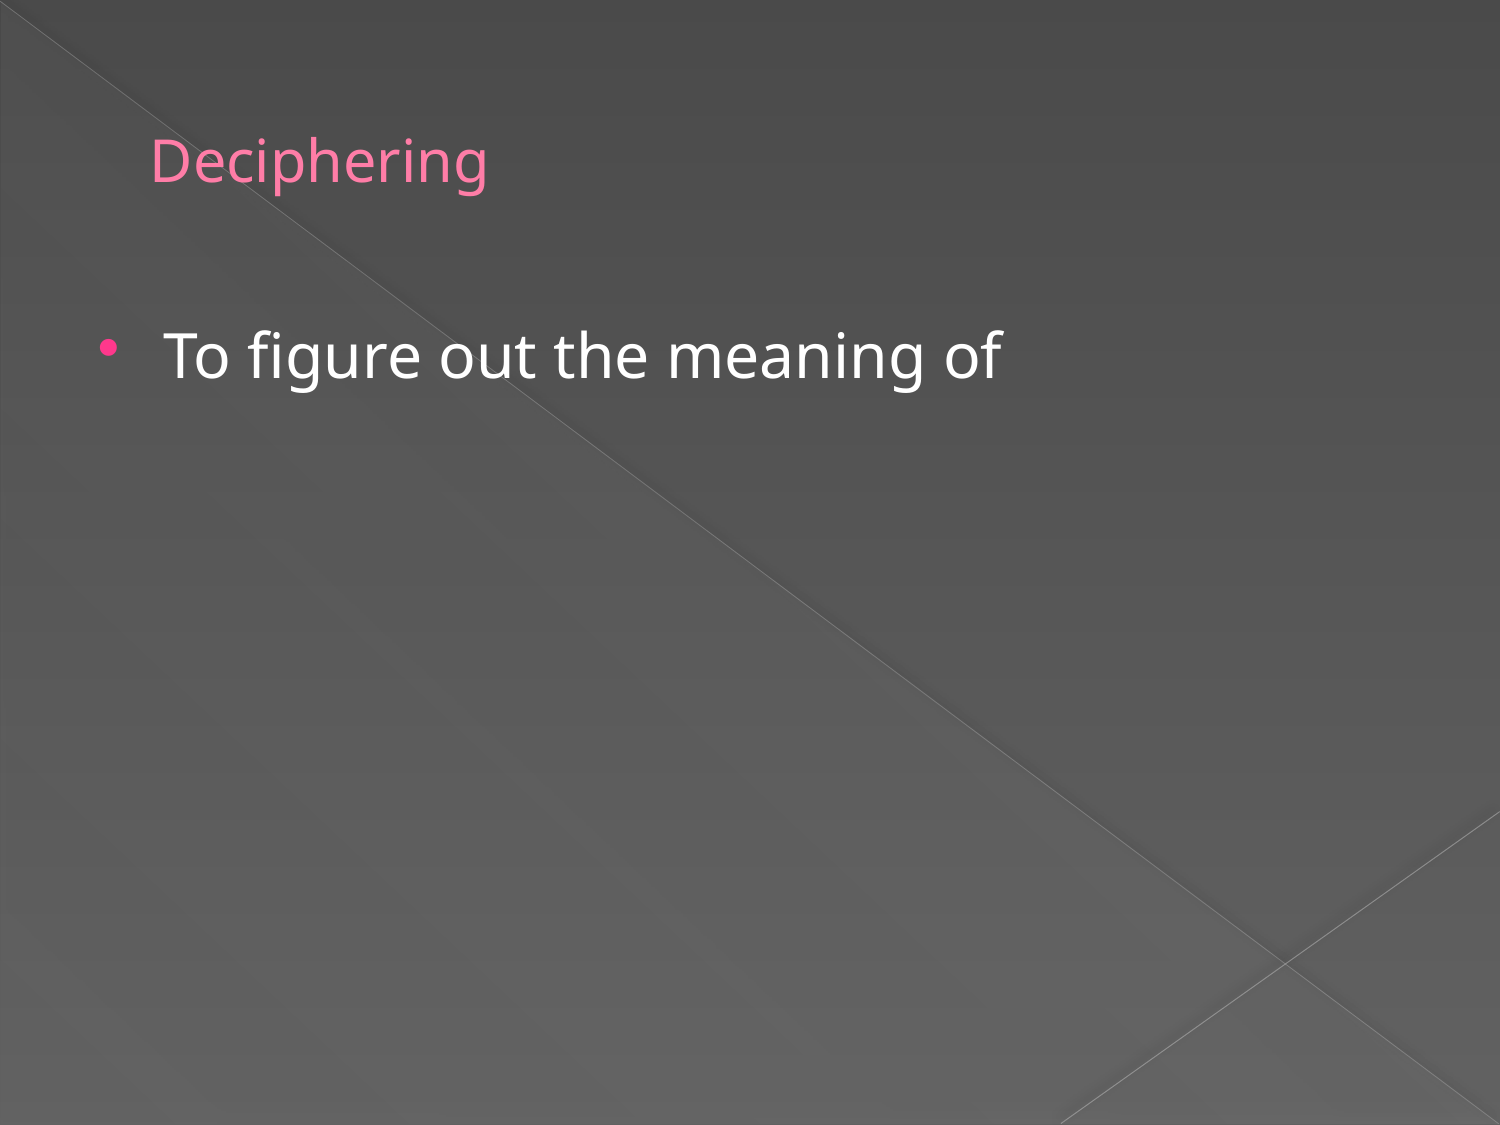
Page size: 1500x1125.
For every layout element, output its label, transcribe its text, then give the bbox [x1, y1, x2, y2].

title Deciphering [75, 43, 1425, 274]
list To figure out the meaning of [75, 308, 1425, 1059]
